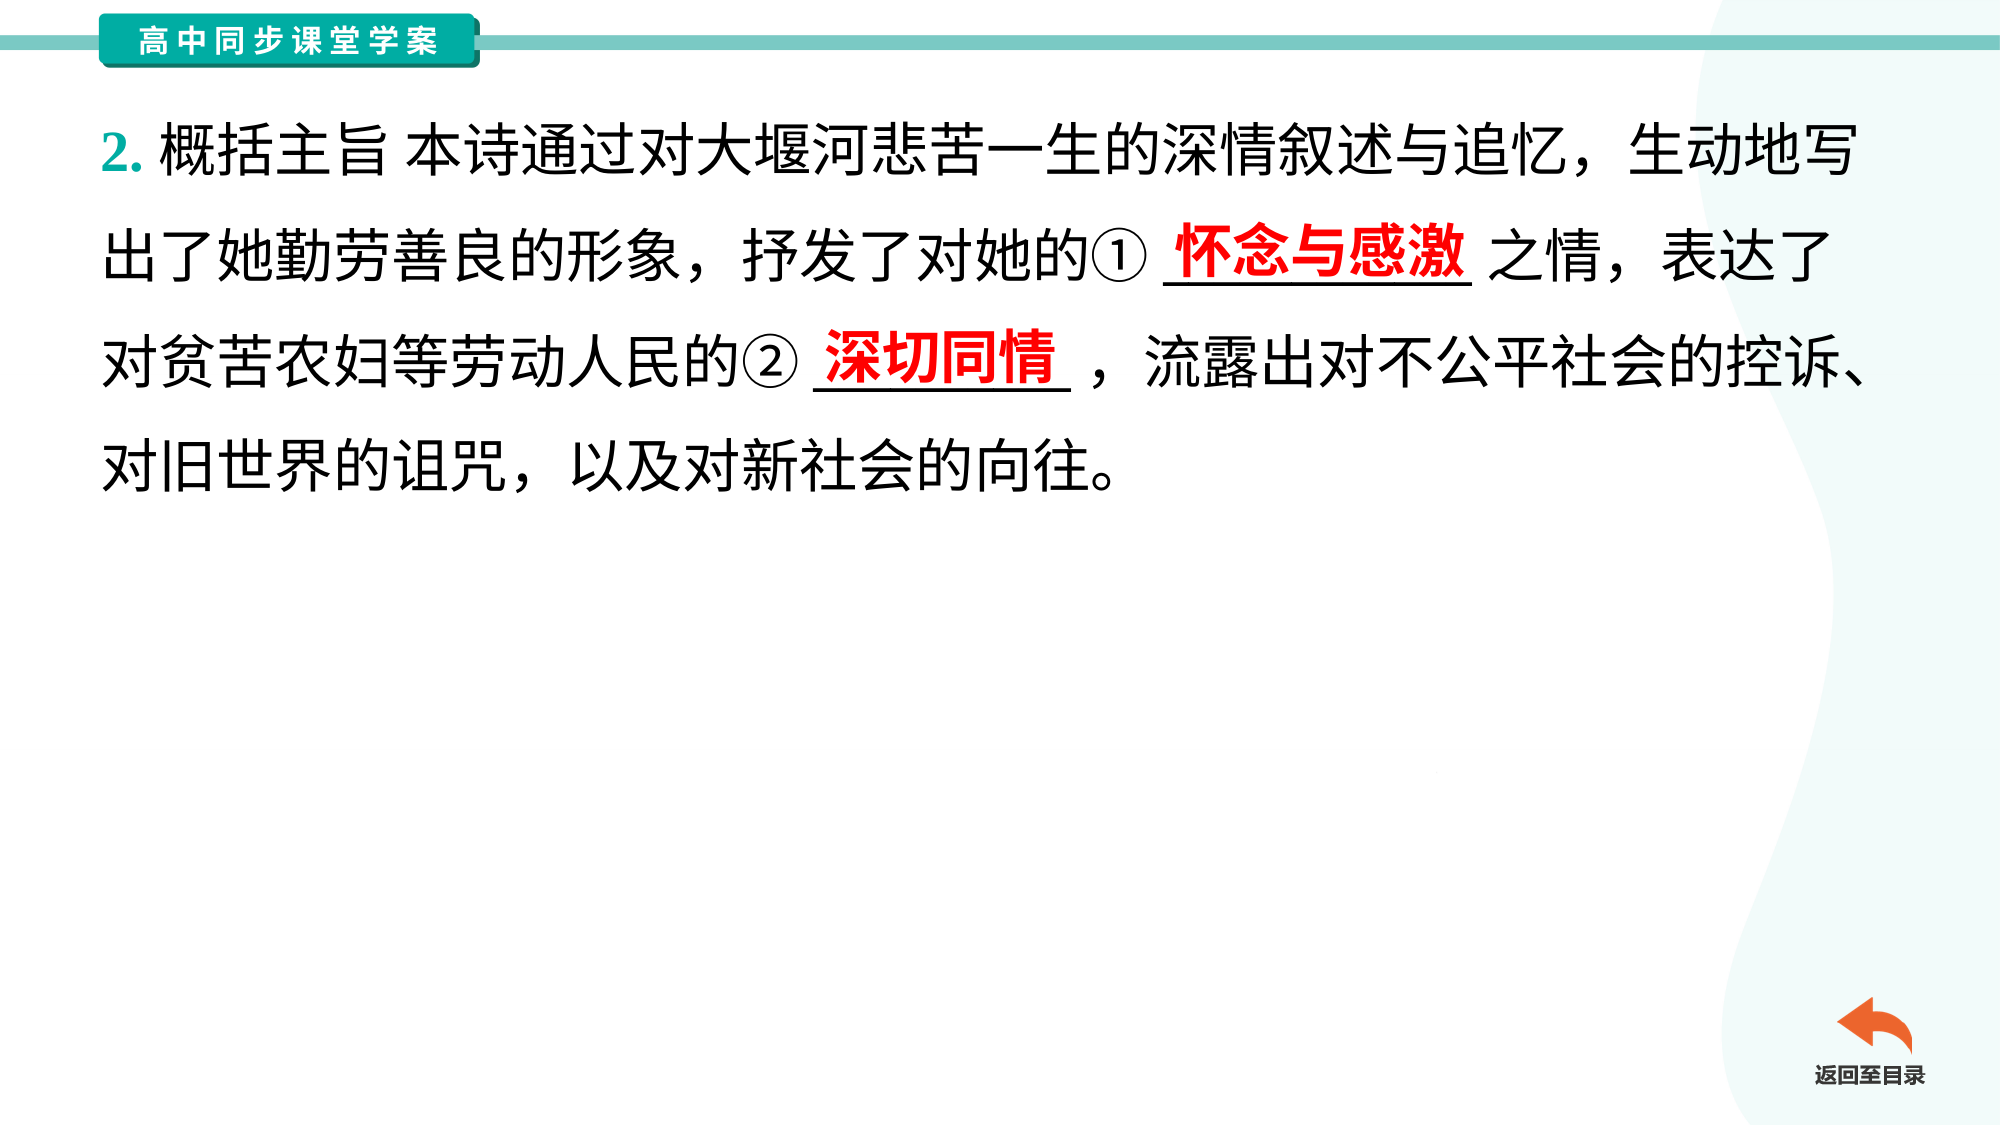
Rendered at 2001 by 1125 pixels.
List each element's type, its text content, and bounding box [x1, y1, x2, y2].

text_box 2.概括主旨 本诗通过对大堰河悲苦一生的深情叙述与追忆，生动地写 出了她勤劳善良的形象，抒发了对她的①____________之情，表达了 对贫苦农妇等劳动人民的②__________，流露出对不公平社会的控诉、 对旧世界的诅咒，以及对新社会的向往。 [100, 76, 1899, 489]
text_box 深切同情 [802, 284, 1079, 379]
picture [0, 0, 2000, 1125]
text_box 怀念与感激 [1152, 178, 1488, 272]
